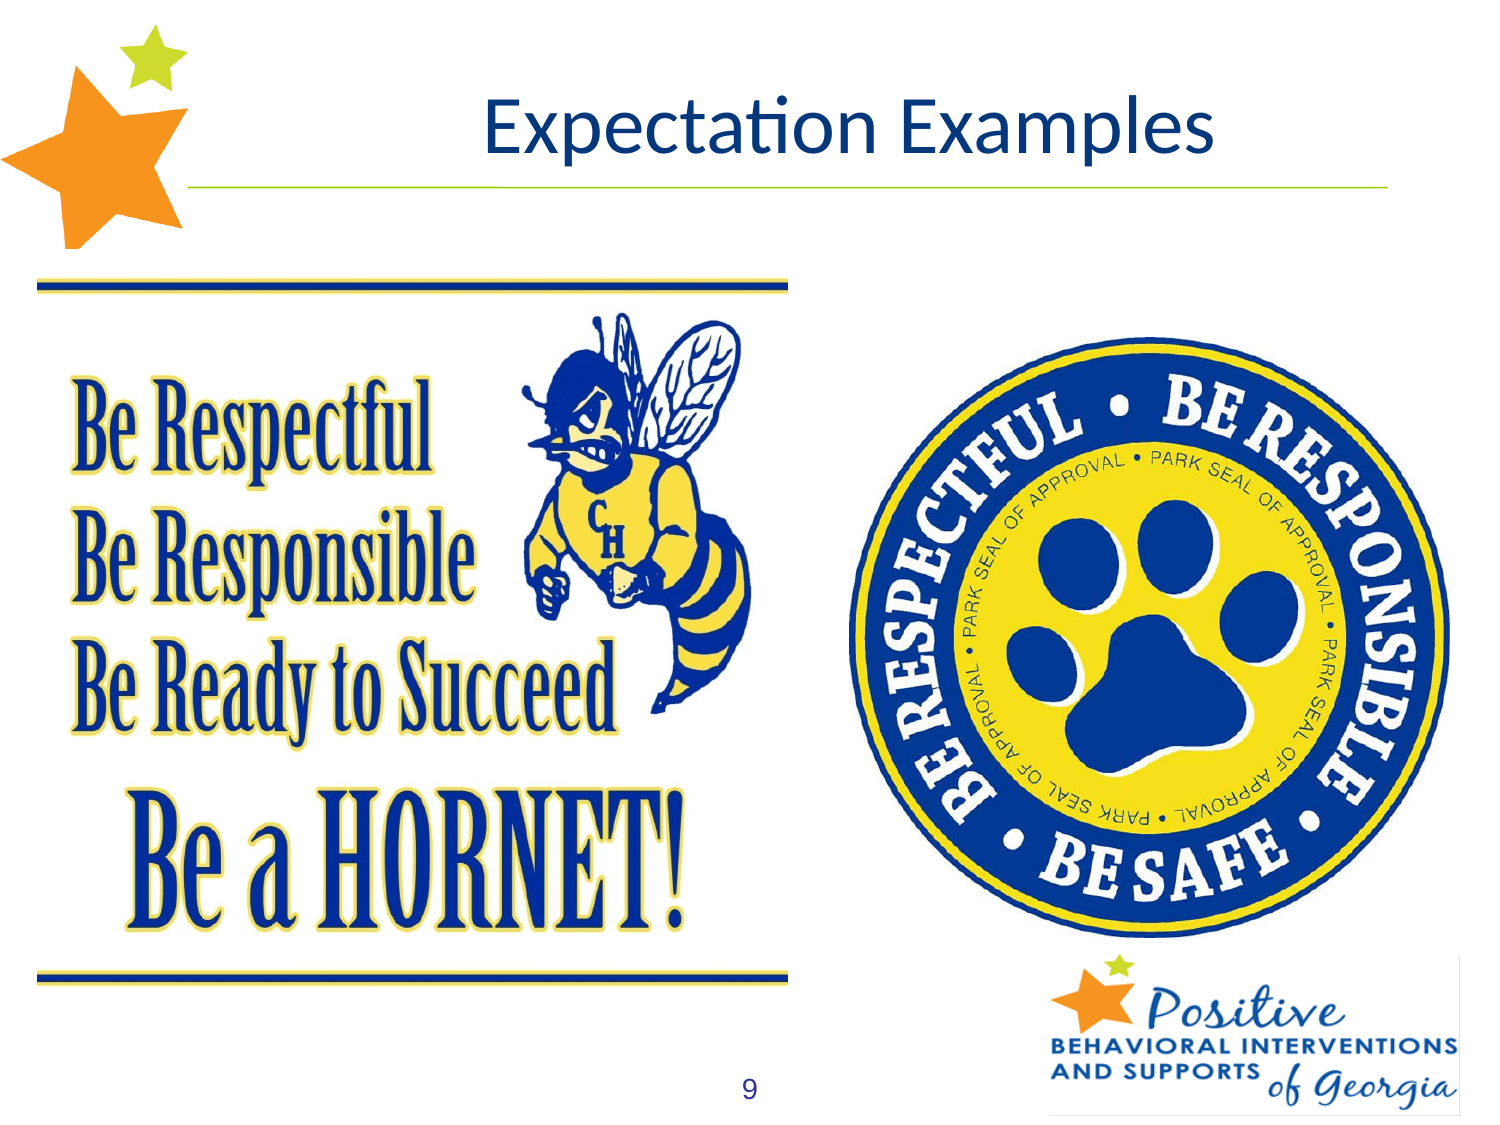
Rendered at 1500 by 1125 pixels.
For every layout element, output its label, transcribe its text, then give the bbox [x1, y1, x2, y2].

picture [1050, 954, 1461, 1117]
picture [0, 24, 788, 1026]
text_box Expectation Examples [200, 62, 1500, 178]
slide_number 9 [593, 1062, 907, 1101]
picture [849, 337, 1451, 938]
